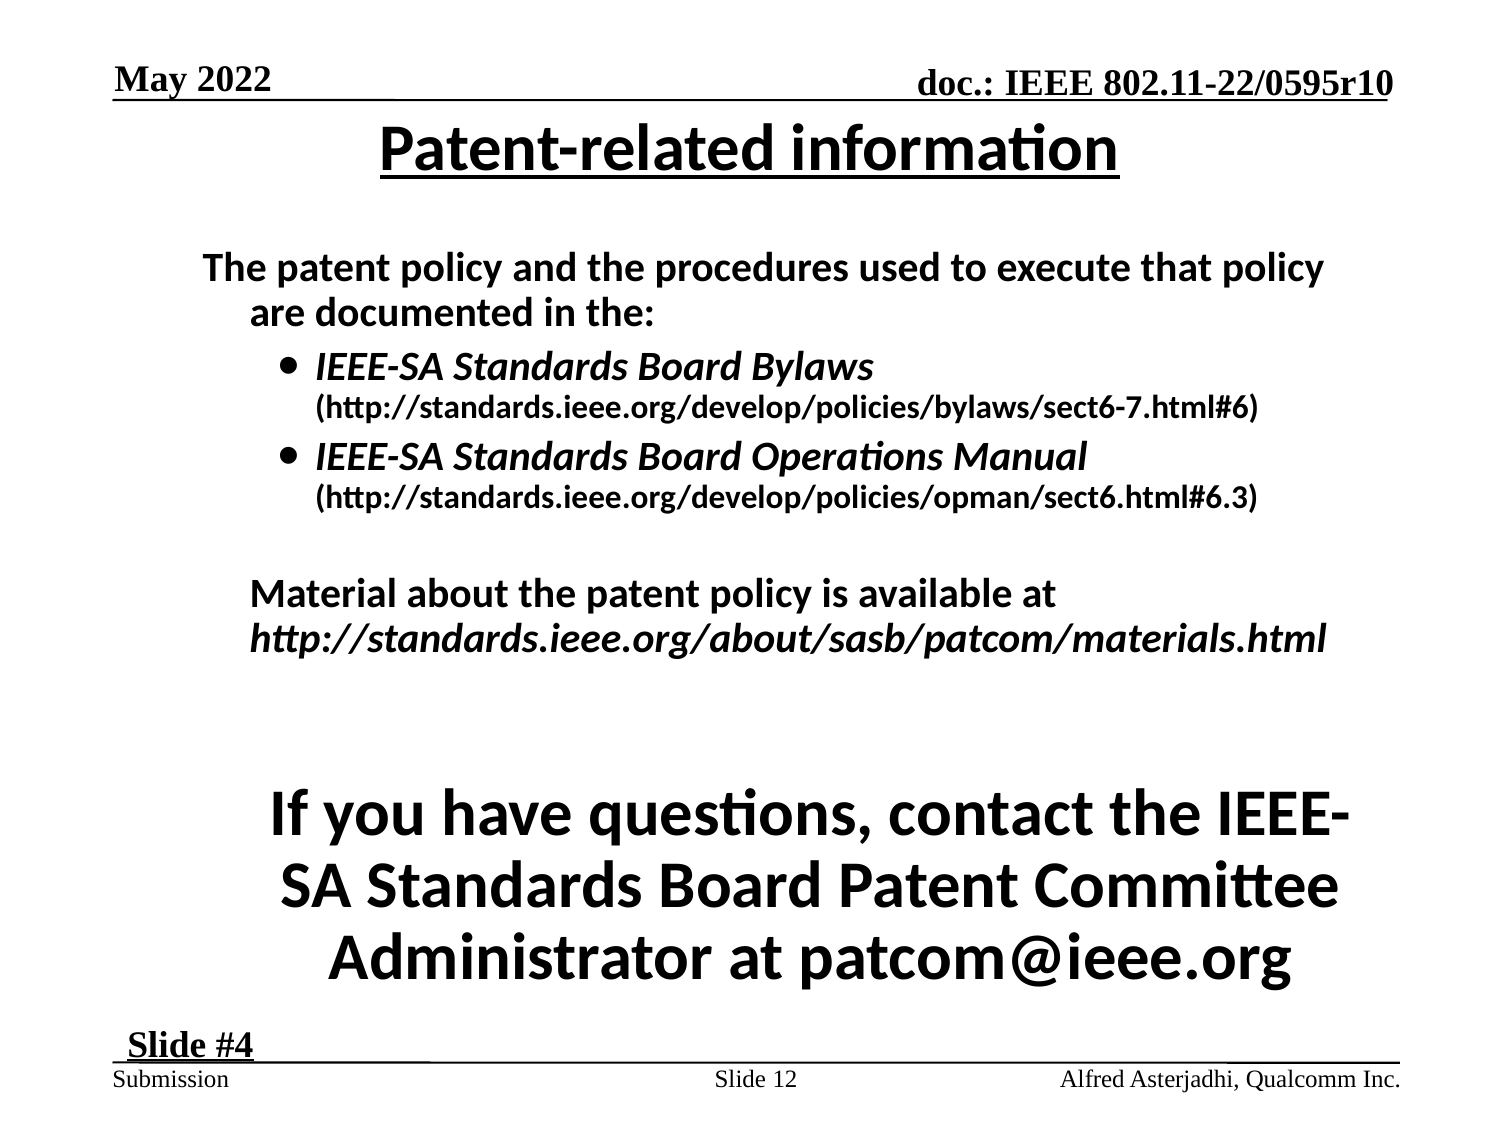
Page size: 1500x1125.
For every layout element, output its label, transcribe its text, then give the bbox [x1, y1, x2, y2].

text_box Slide #4 [112, 1012, 269, 1073]
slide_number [114, 54, 493, 100]
footer Alfred Asterjadhi, Qualcomm Inc. [878, 1061, 1402, 1093]
title Patent-related information [112, 112, 1388, 176]
slide_number Slide 12 [712, 1061, 800, 1123]
list The patent policy and the procedures used to execute that policy are documented in the: IEEE-SA Standards Board Bylaws (http://standards.ieee.org/develop/policies/bylaws/sect6-7.html#6) IEEE-SA Standards Board Operations Manual (http://standards.ieee.org/develop/policies/opman/sect6.html#6.3) Material about the patent policy is available at http://standards.ieee.org/about/sasb/patcom/materials.html If you have questions, contact the IEEE-SA Standards Board Patent Committee Administrator at patcom@ieee.org [112, 237, 1388, 913]
